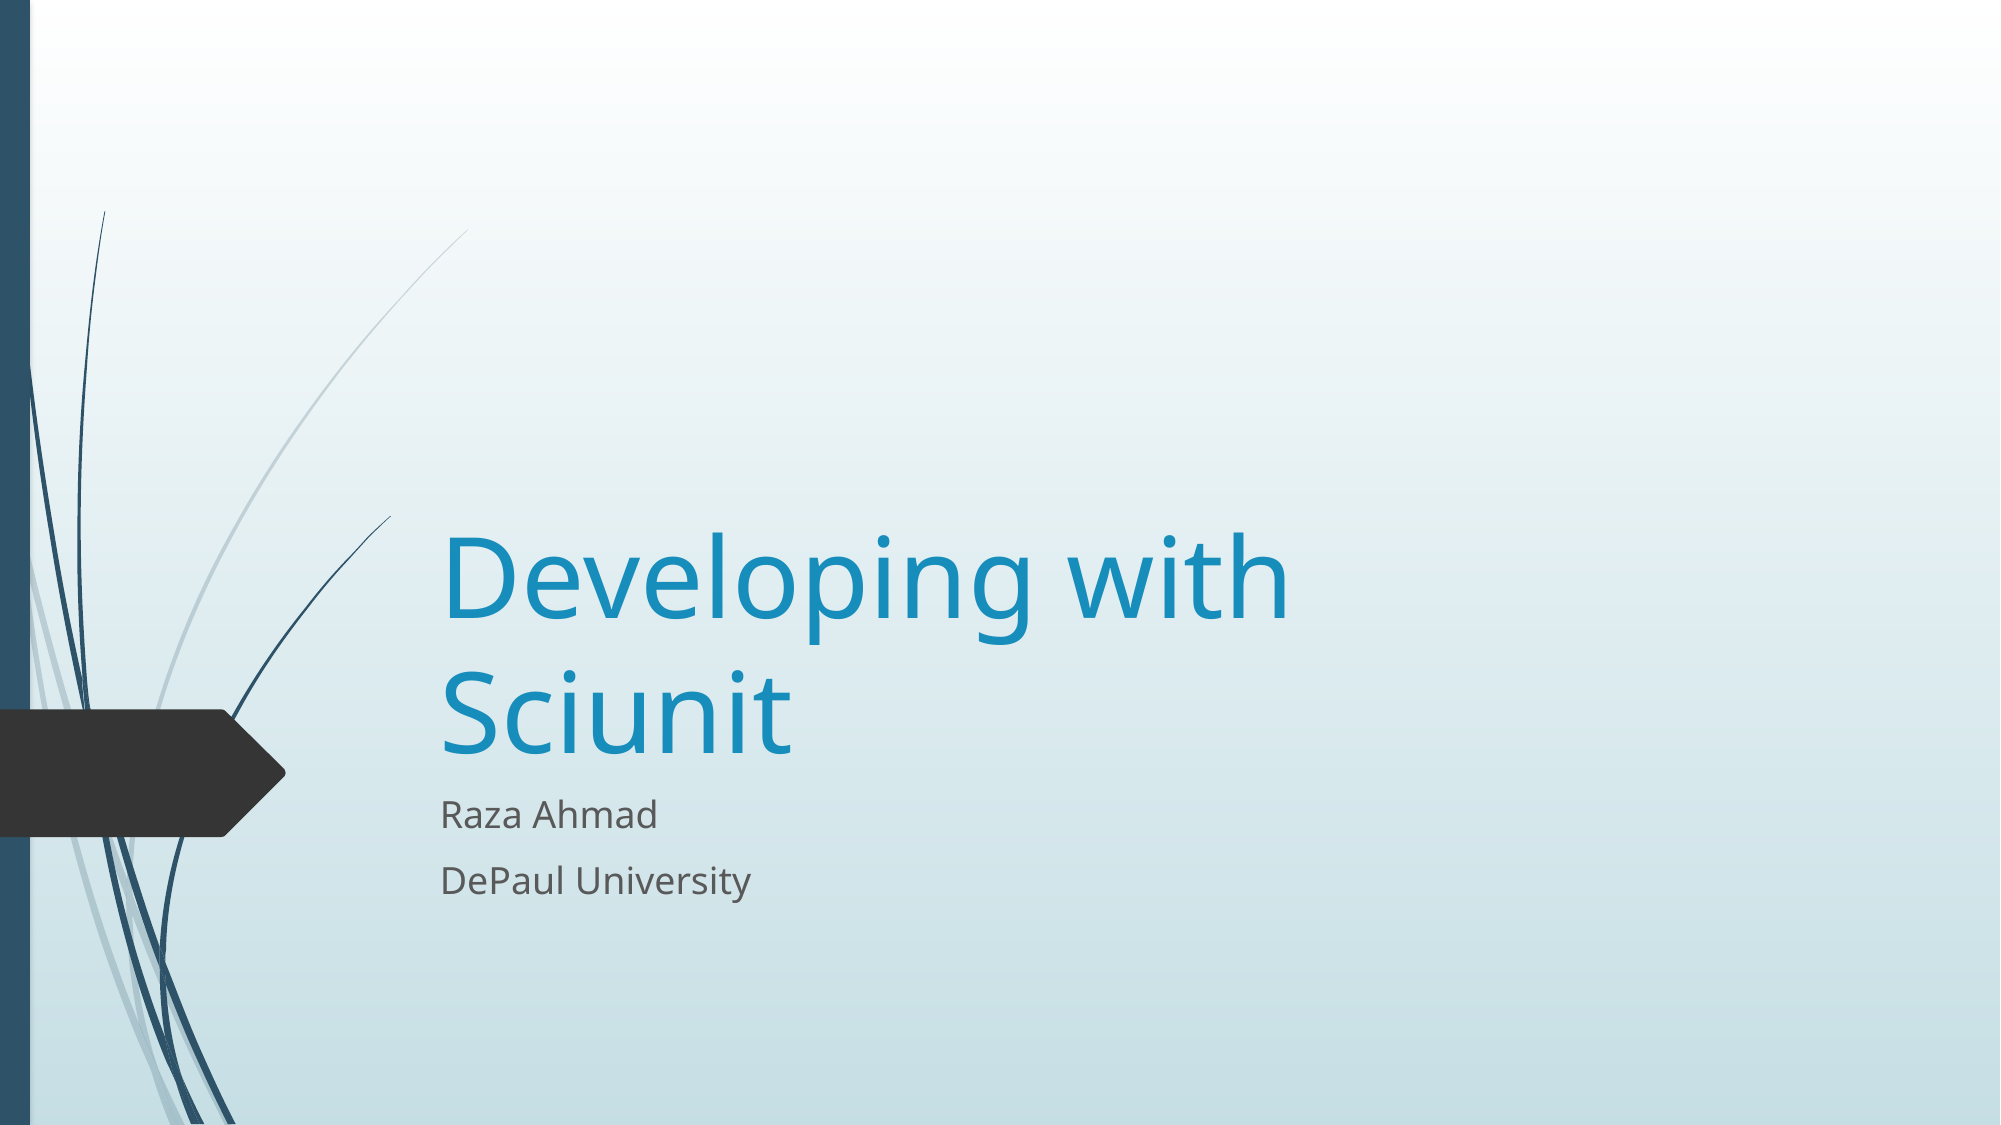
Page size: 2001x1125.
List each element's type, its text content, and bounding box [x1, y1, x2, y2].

title Developing with Sciunit [424, 412, 1888, 783]
subtitle Raza Ahmad DePaul University [424, 783, 1888, 969]
